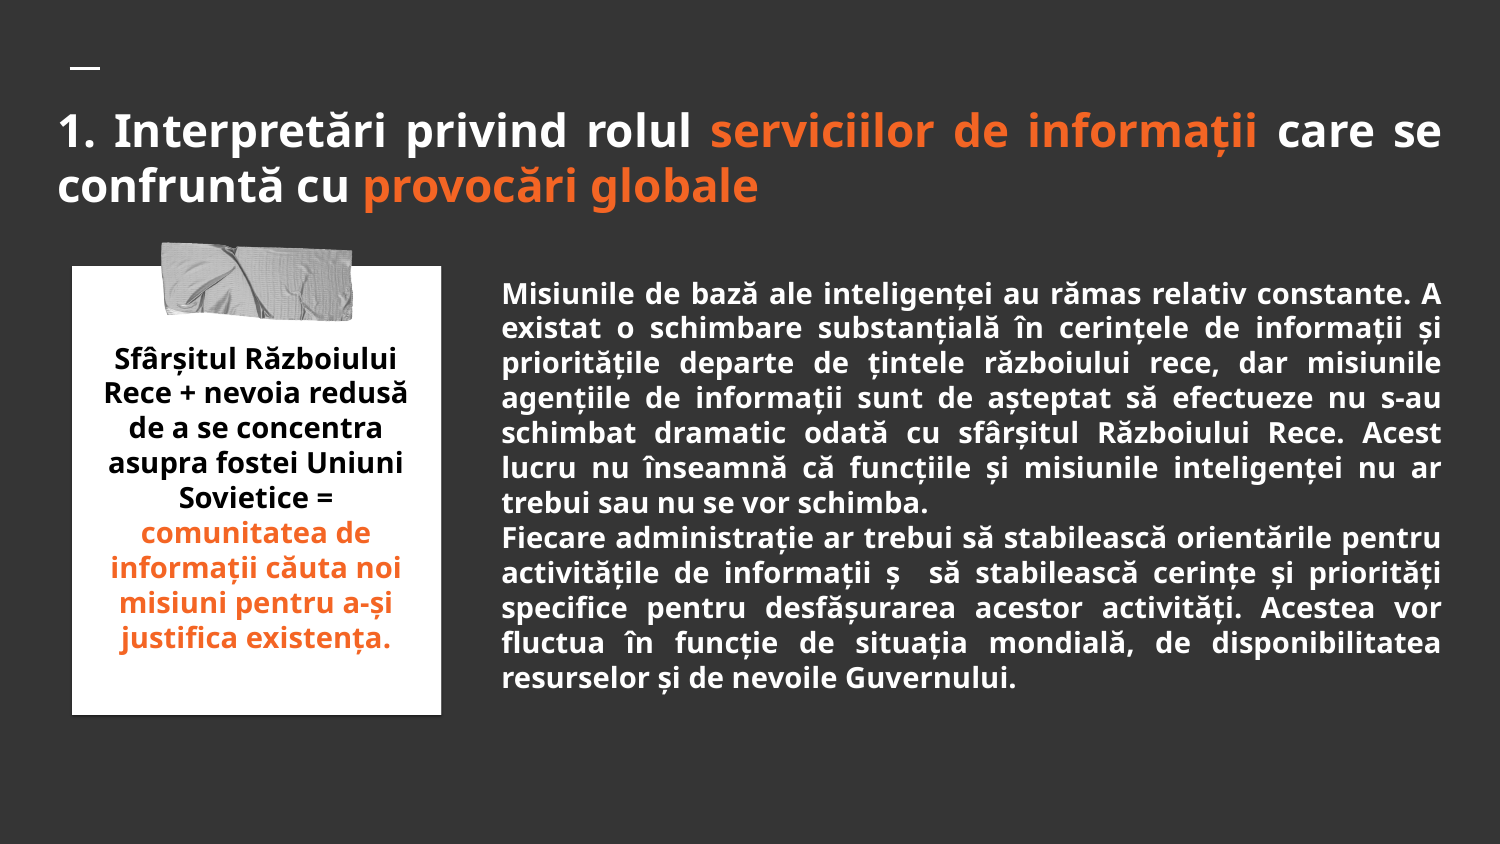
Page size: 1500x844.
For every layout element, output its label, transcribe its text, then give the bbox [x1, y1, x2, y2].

text_box Misiunile de bază ale inteligenței au rămas relativ constante. A existat o schimbare substanțială în cerințele de informații și prioritățile departe de țintele războiului rece, dar misiunile agențiile de informații sunt de așteptat să efectueze nu s-au schimbat dramatic odată cu sfârșitul Războiului Rece. Acest lucru nu înseamnă că funcțiile și misiunile inteligenței nu ar trebui sau nu se vor schimba. Fiecare administrație ar trebui să stabilească orientările pentru activitățile de informații ș să stabilească cerințe și priorități specifice pentru desfășurarea acestor activități. Acestea vor fluctua în funcție de situația mondială, de disponibilitatea resurselor și de nevoile Guvernului. [486, 259, 1458, 710]
title 1. Interpretări privind rolul serviciilor de informații care se confruntă cu provocări globale [42, 86, 1458, 222]
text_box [57, 241, 457, 734]
